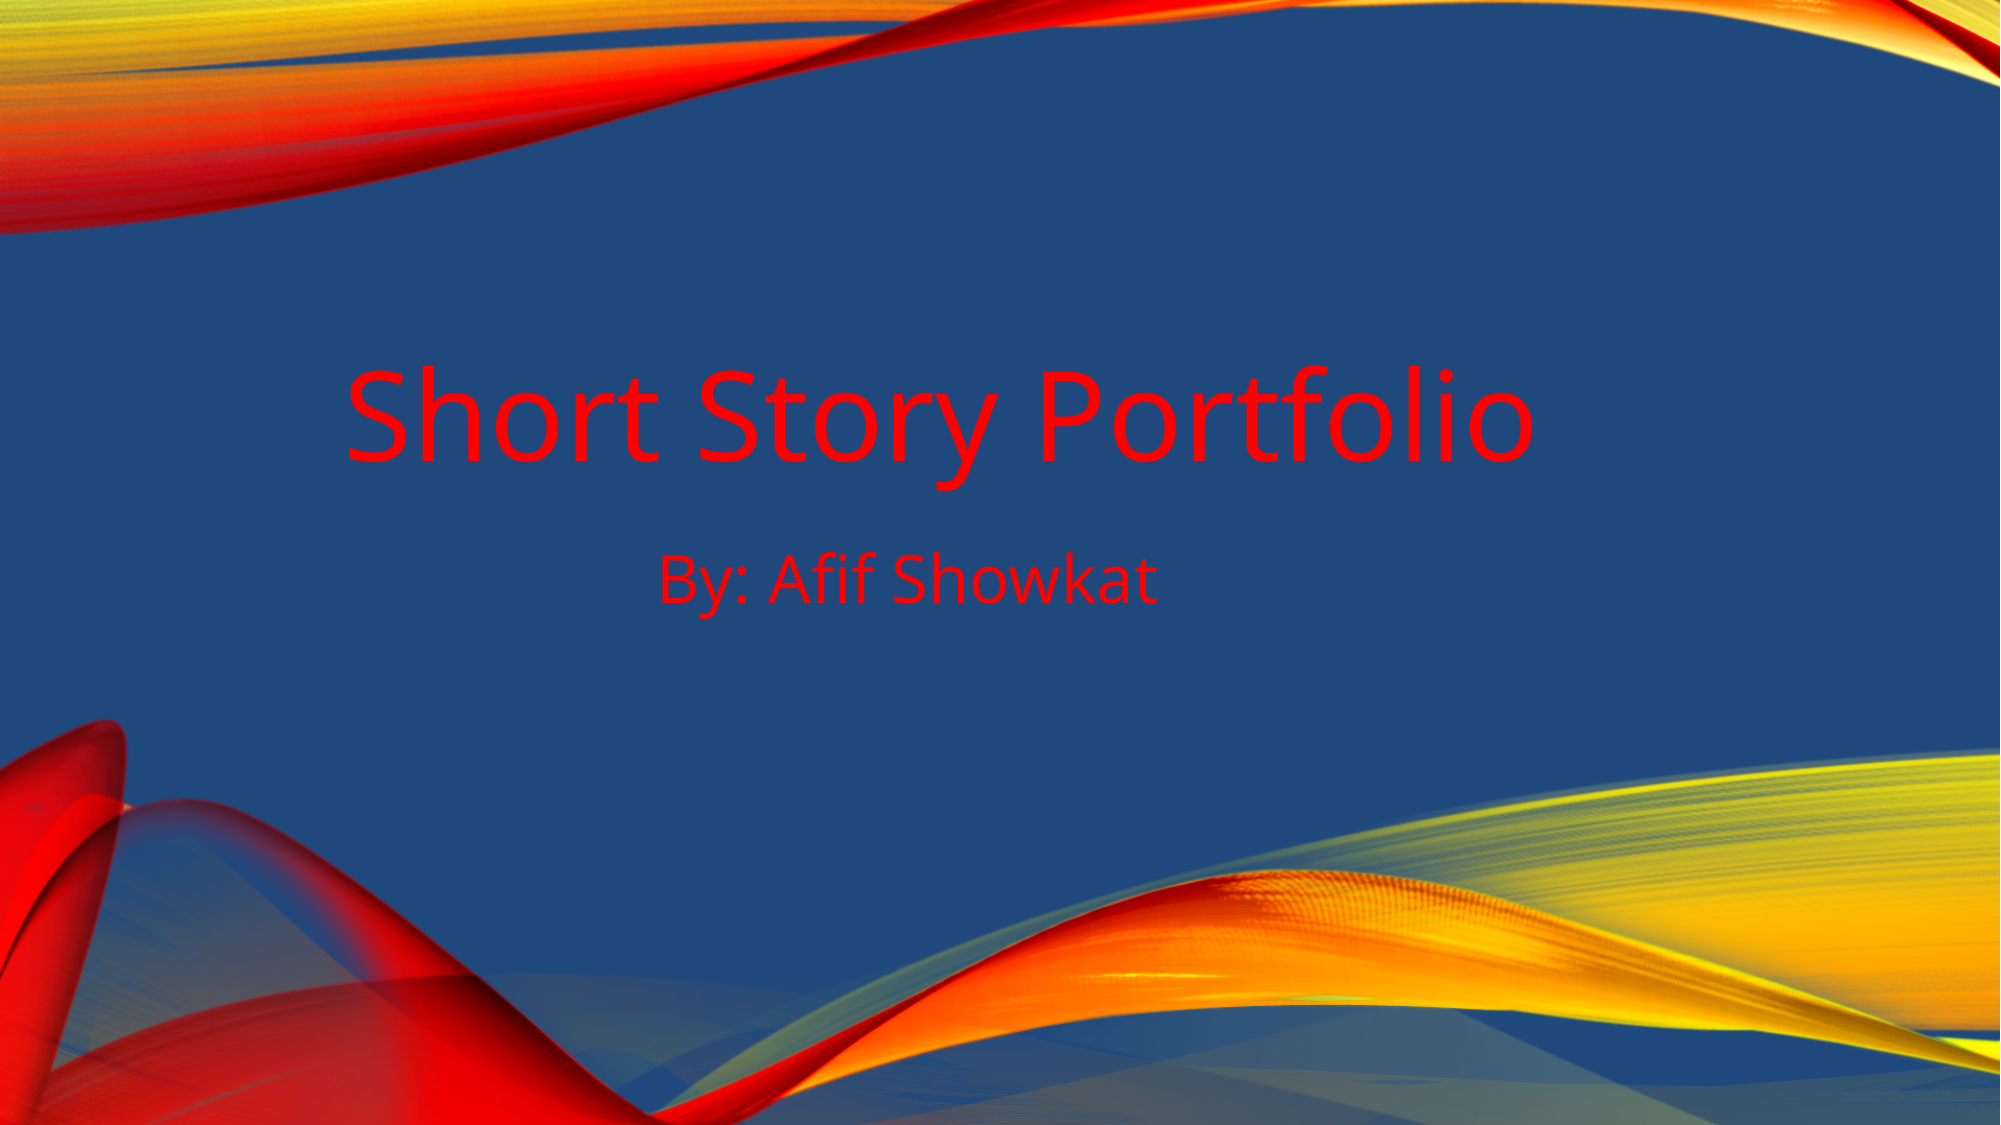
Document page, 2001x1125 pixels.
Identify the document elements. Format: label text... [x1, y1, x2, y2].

subtitle By: Afif Showkat [641, 538, 2000, 652]
picture [0, 0, 2000, 237]
picture [0, 717, 2000, 1125]
title Short Story Portfolio [328, 196, 1879, 496]
